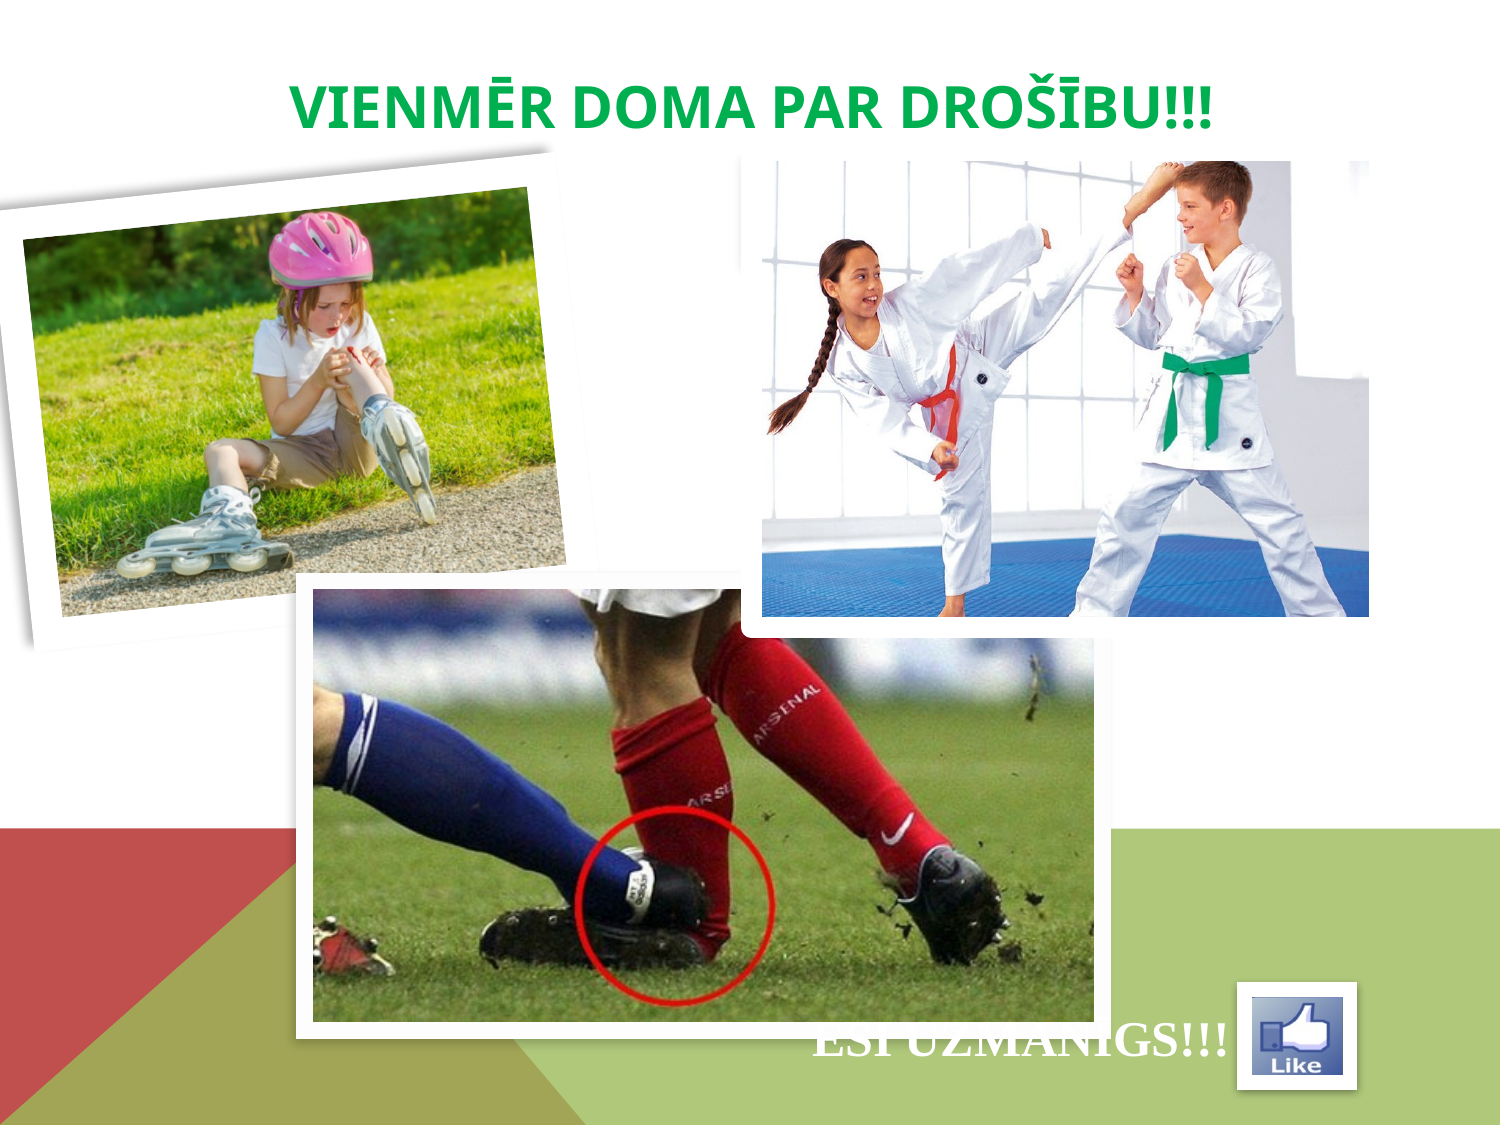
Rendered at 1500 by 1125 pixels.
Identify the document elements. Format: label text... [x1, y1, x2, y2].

picture [1251, 996, 1343, 1076]
title VIENMĒR DOMA PAR DROŠĪBU!!! [135, 60, 1369, 150]
text_box ESI UZMANĪGS!!! [797, 999, 1232, 1075]
picture [23, 160, 1370, 1023]
